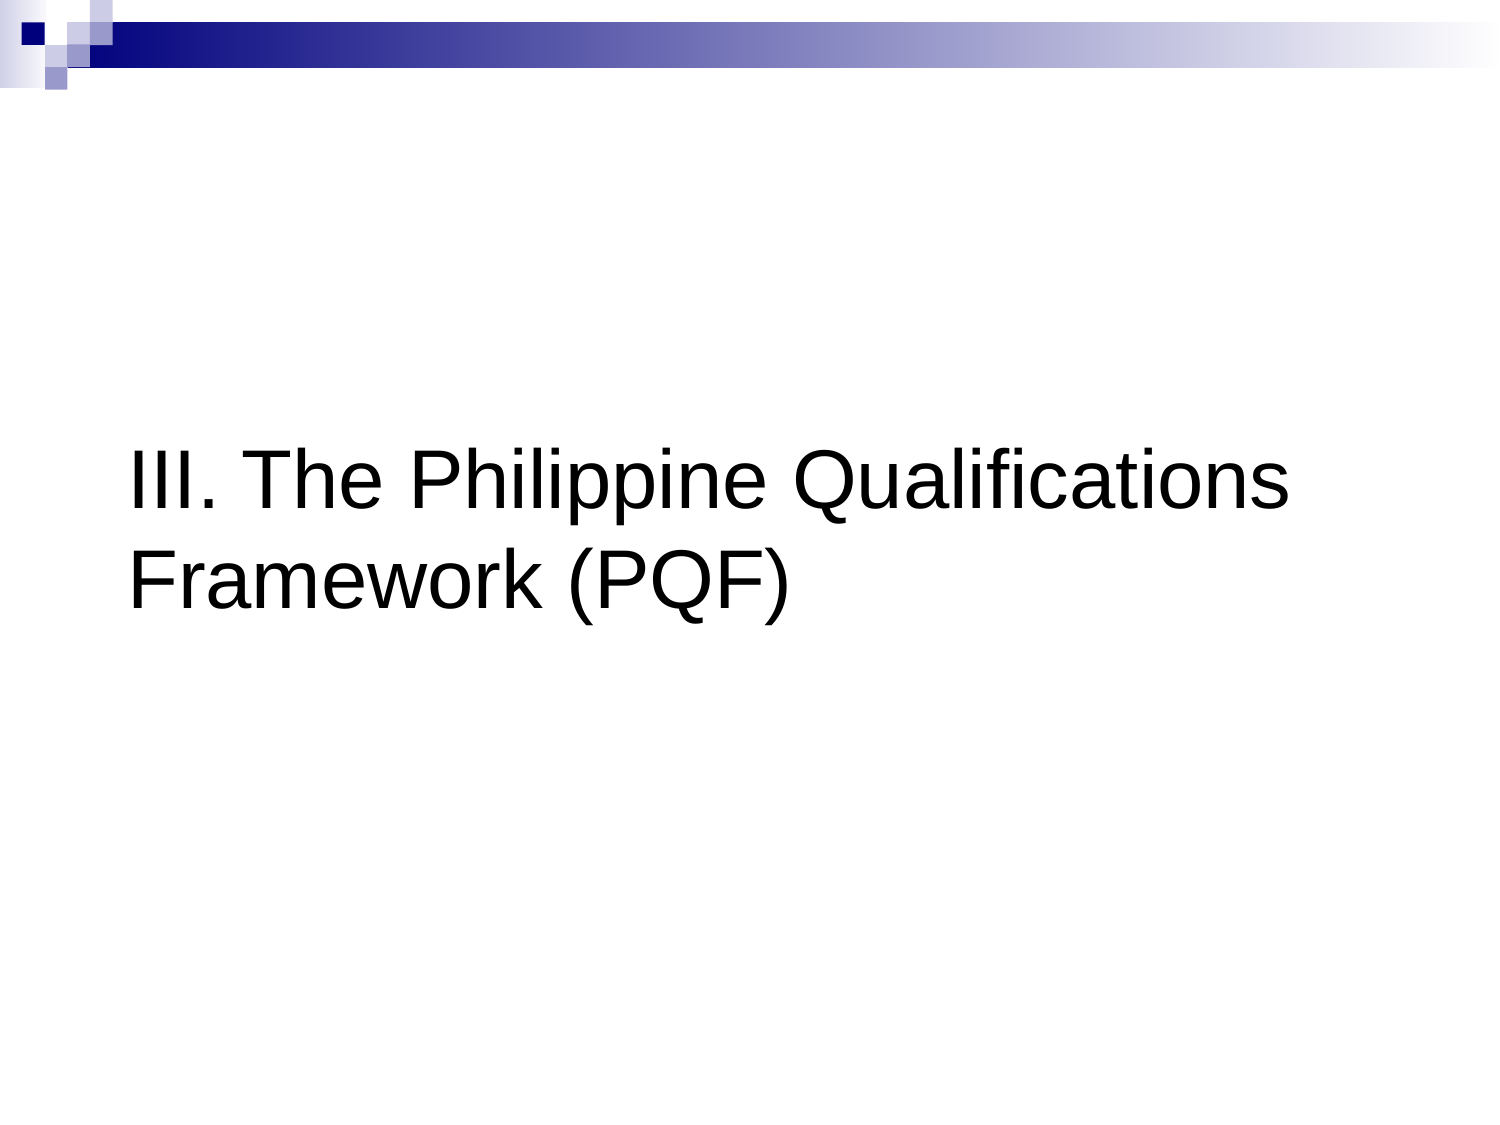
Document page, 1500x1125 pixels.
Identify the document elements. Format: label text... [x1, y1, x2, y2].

title III. The Philippine Qualifications Framework (PQF) [112, 412, 1463, 638]
